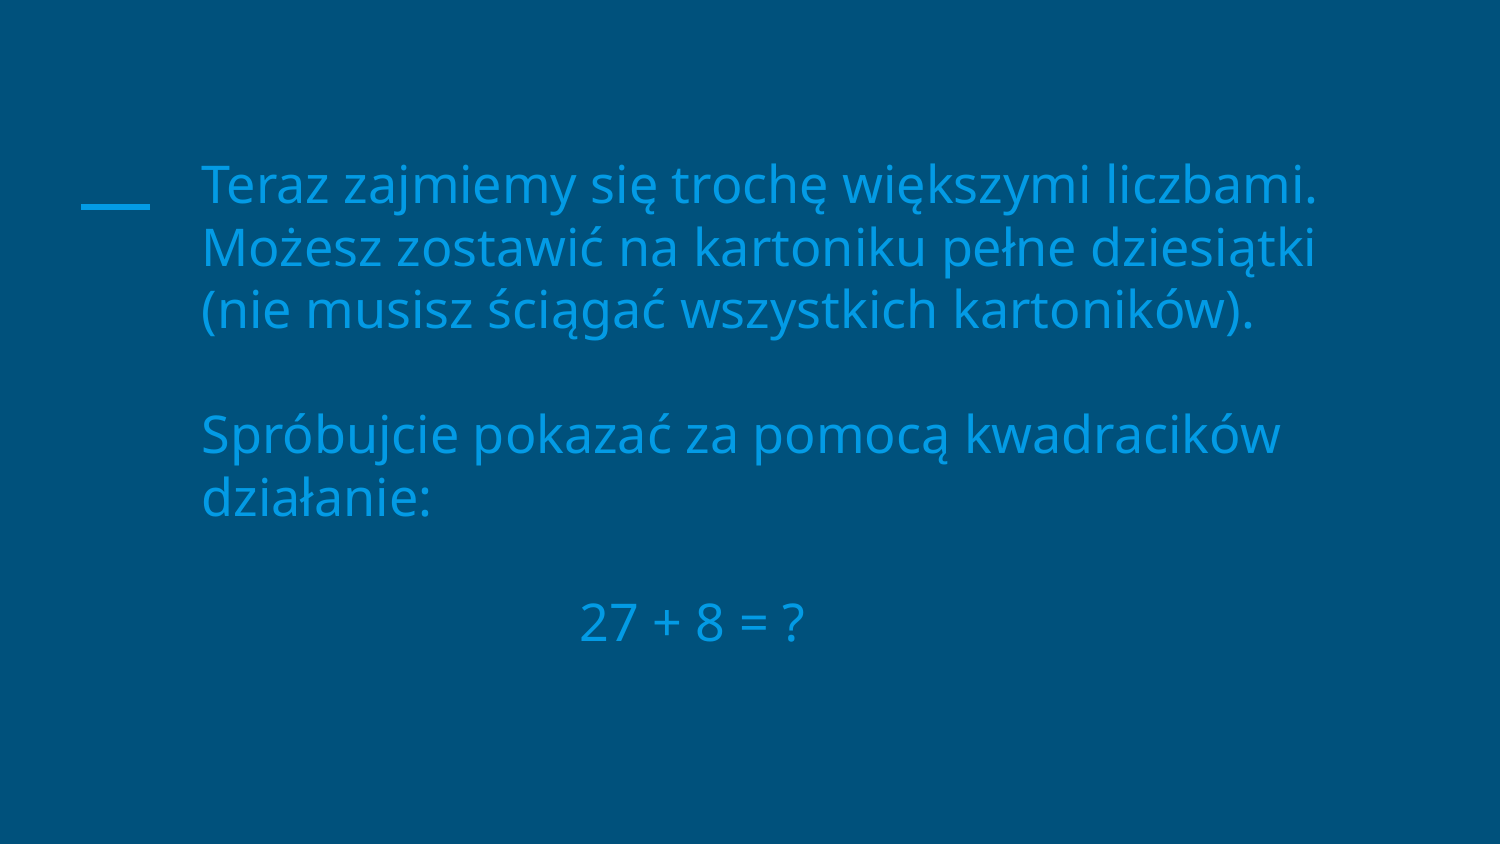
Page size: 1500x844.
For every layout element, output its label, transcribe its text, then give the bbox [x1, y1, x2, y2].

text_box Teraz zajmiemy się trochę większymi liczbami. Możesz zostawić na kartoniku pełne dziesiątki (nie musisz ściągać wszystkich kartoników). Spróbujcie pokazać za pomocą kwadracików działanie: 27 + 8 = ? [186, 136, 1407, 562]
